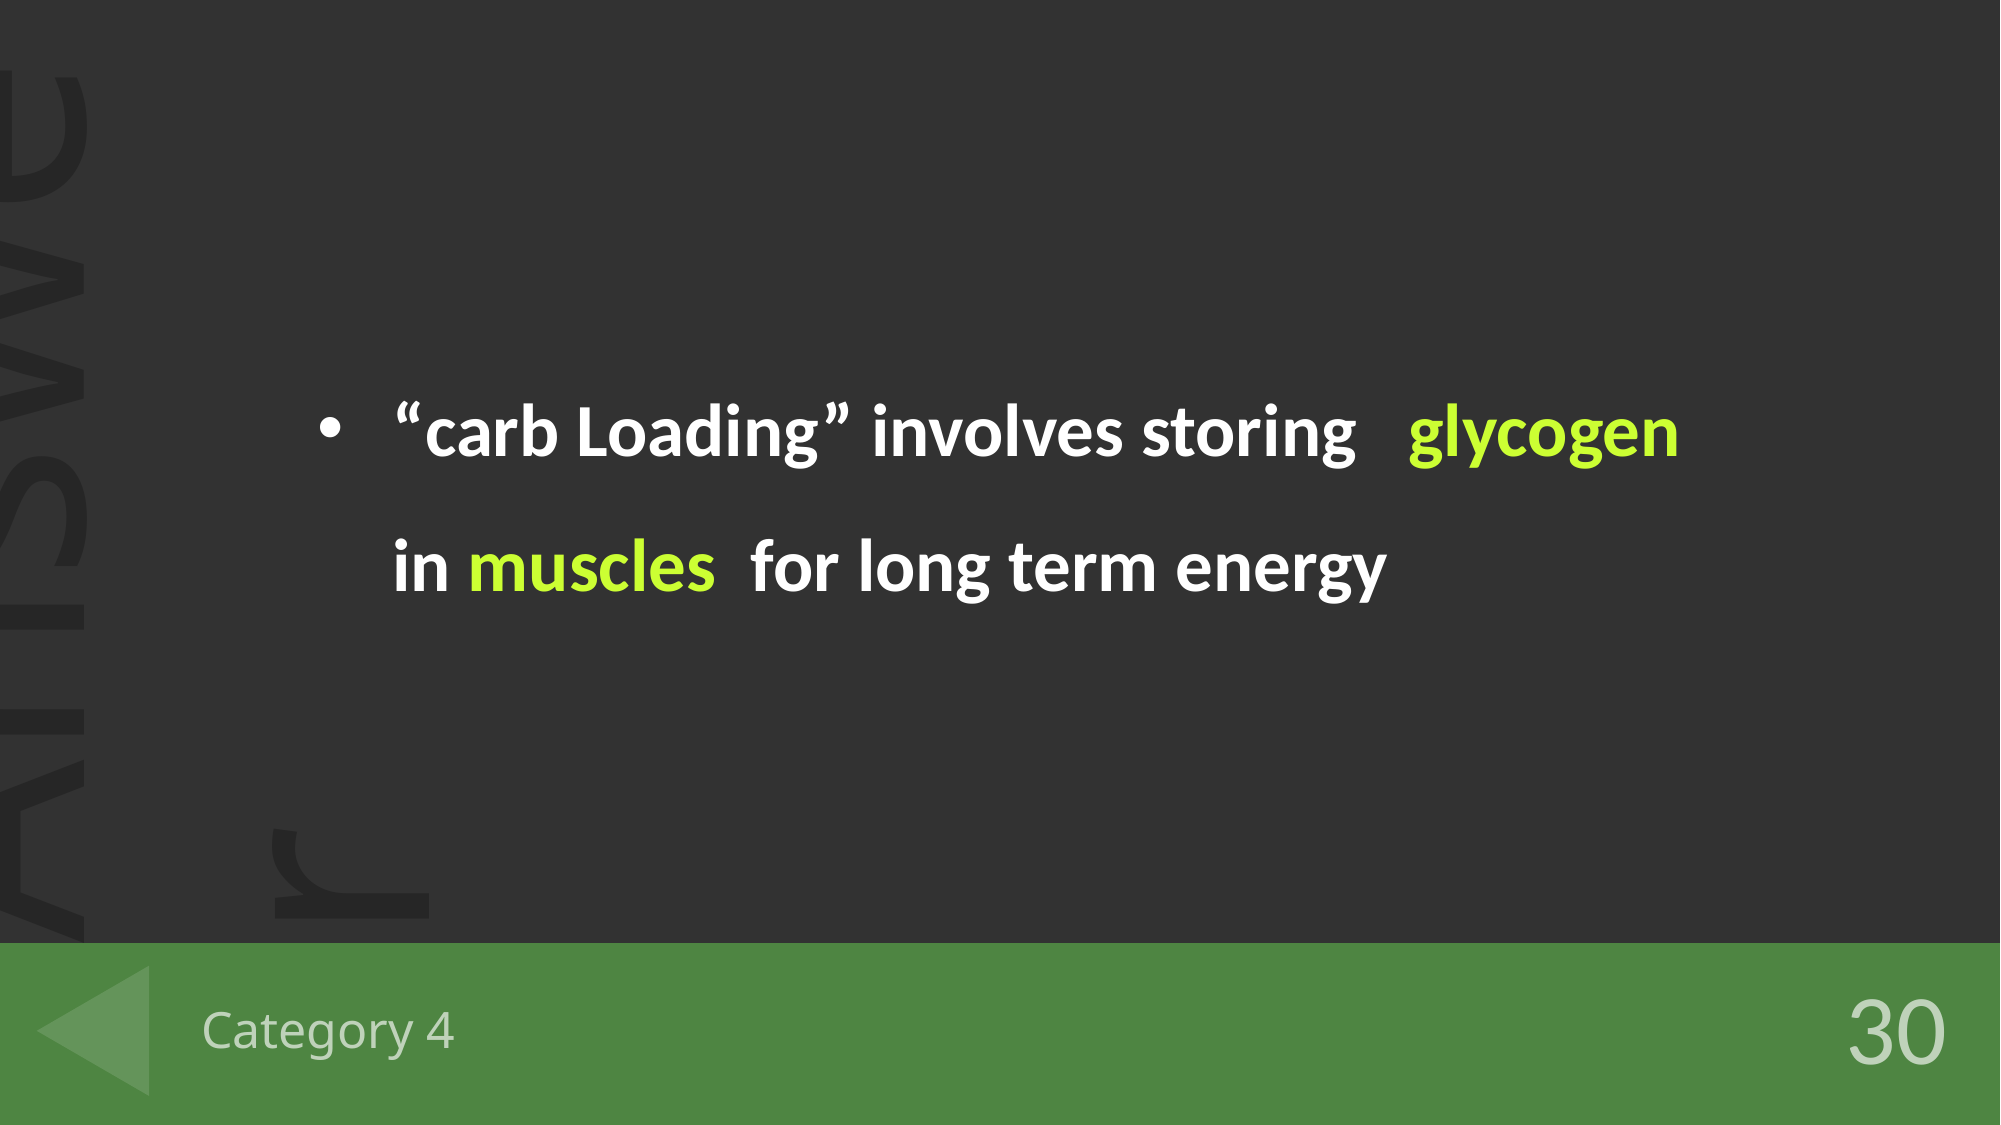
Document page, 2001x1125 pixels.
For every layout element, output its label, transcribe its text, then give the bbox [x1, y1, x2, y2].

title Category 4 [185, 967, 1494, 1097]
list “carb Loading” involves storing glycogen in muscles for long term energy [302, 307, 1760, 636]
list 30 [1494, 967, 1963, 1097]
